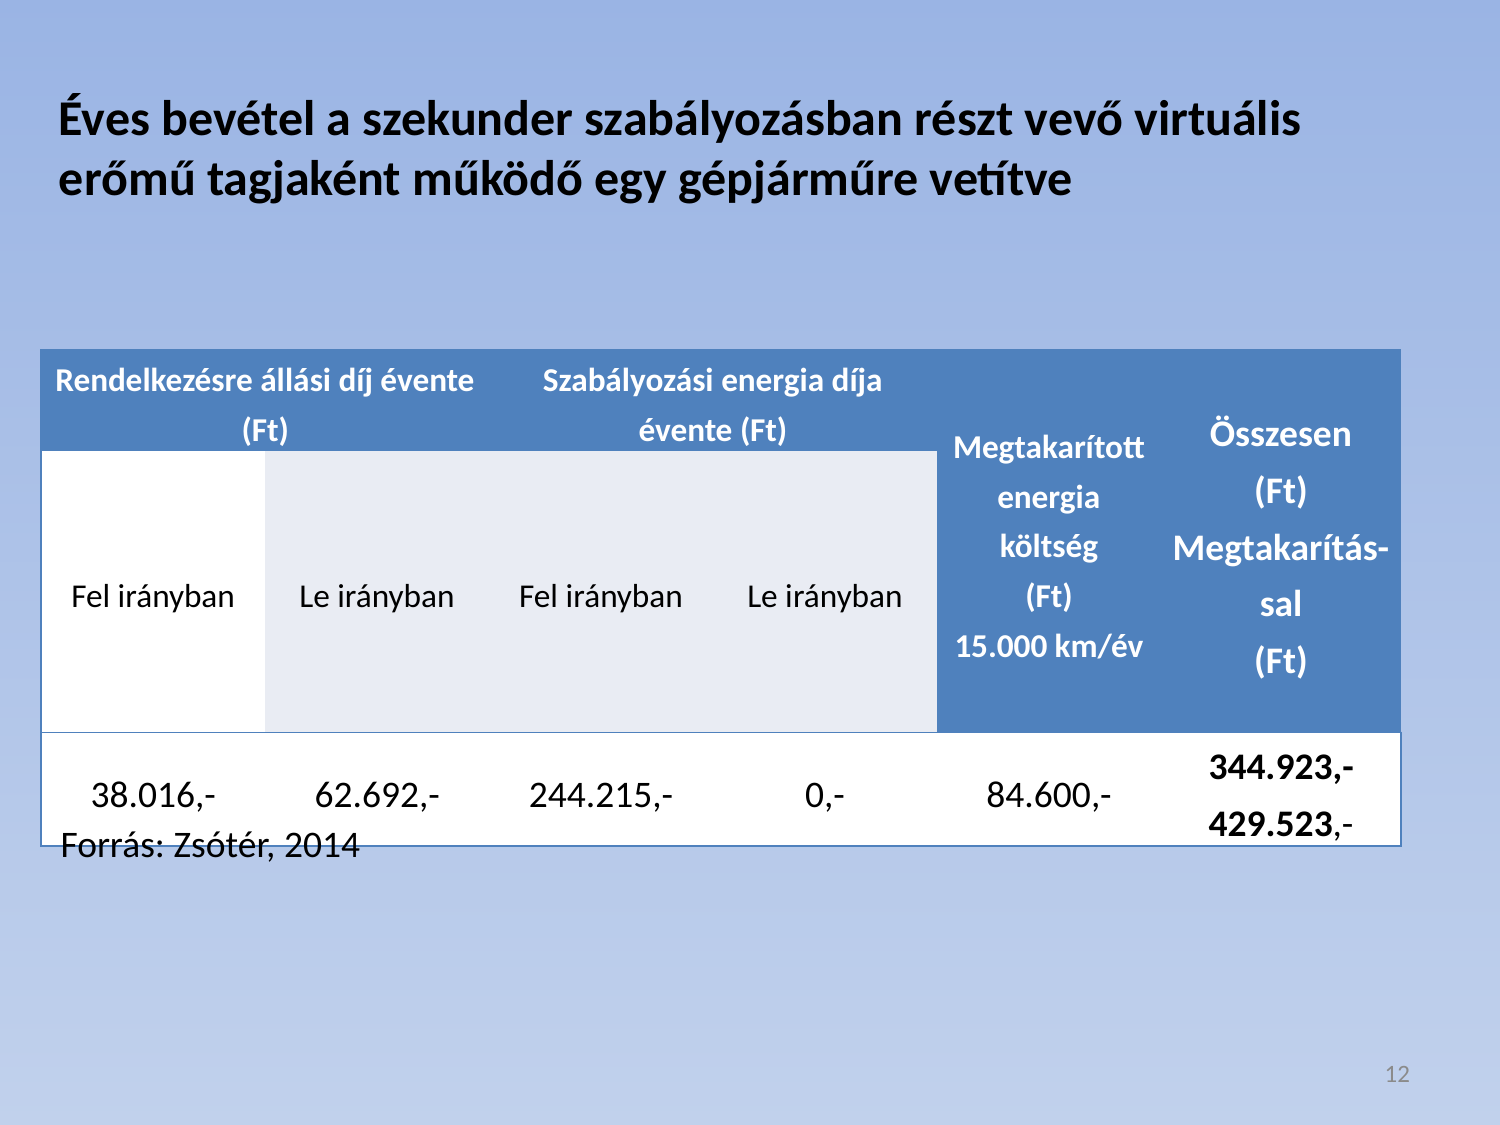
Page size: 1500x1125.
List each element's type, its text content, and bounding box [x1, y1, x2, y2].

table_cell 244.215,- [489, 733, 713, 845]
table_cell 38.016,- [42, 733, 265, 845]
text_box Forrás: Zsótér, 2014 [45, 812, 376, 872]
table_cell Le irányban [265, 451, 489, 732]
table_cell Le irányban [713, 451, 937, 732]
table_cell 84.600,- [937, 733, 1161, 845]
table_header Szabályozási energia díja évente (Ft) [489, 351, 937, 449]
table_cell 344.923,- 429.523,- [1161, 733, 1400, 845]
table_cell 62.692,- [265, 733, 489, 845]
table_header Rendelkezésre állási díj évente (Ft) [42, 351, 489, 449]
slide_number 12 [1074, 1042, 1425, 1103]
table_header Megtakarított energia költség (Ft) 15.000 km/év [937, 351, 1160, 732]
text_box Éves bevétel a szekunder szabályozásban részt vevő virtuális erőmű tagjaként működő egy gépjárműre vetítve [44, 78, 1359, 213]
table_cell 0,- [713, 733, 937, 845]
table_header Összesen (Ft) Megtakarítás-sal (Ft) [1162, 351, 1401, 732]
table_cell Fel irányban [489, 451, 713, 732]
table_cell Fel irányban [42, 451, 265, 732]
